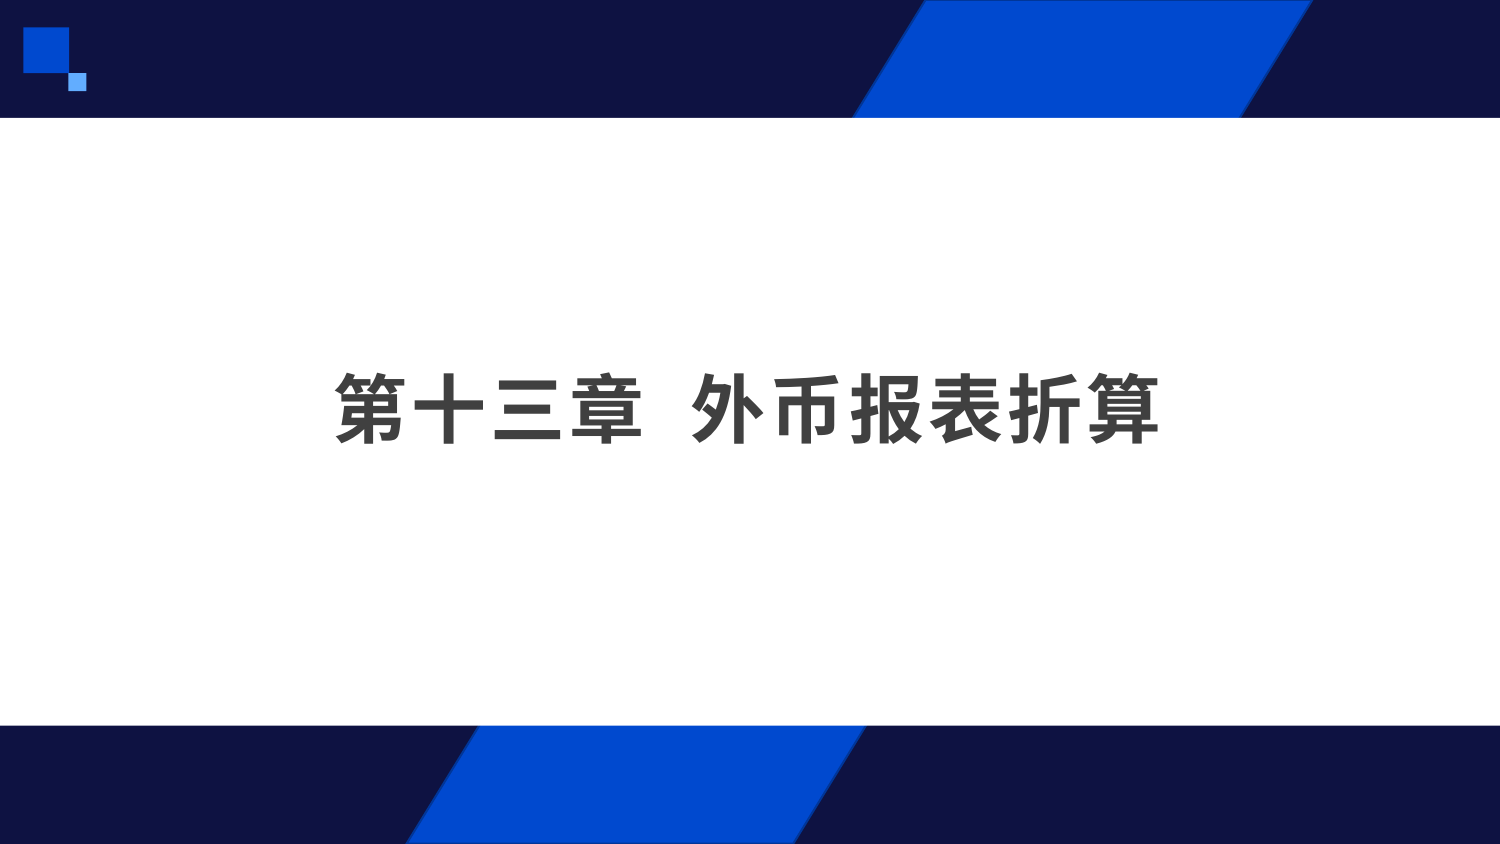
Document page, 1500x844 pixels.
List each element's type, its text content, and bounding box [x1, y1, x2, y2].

title 第十三章 外币报表折算 [149, 164, 1341, 459]
